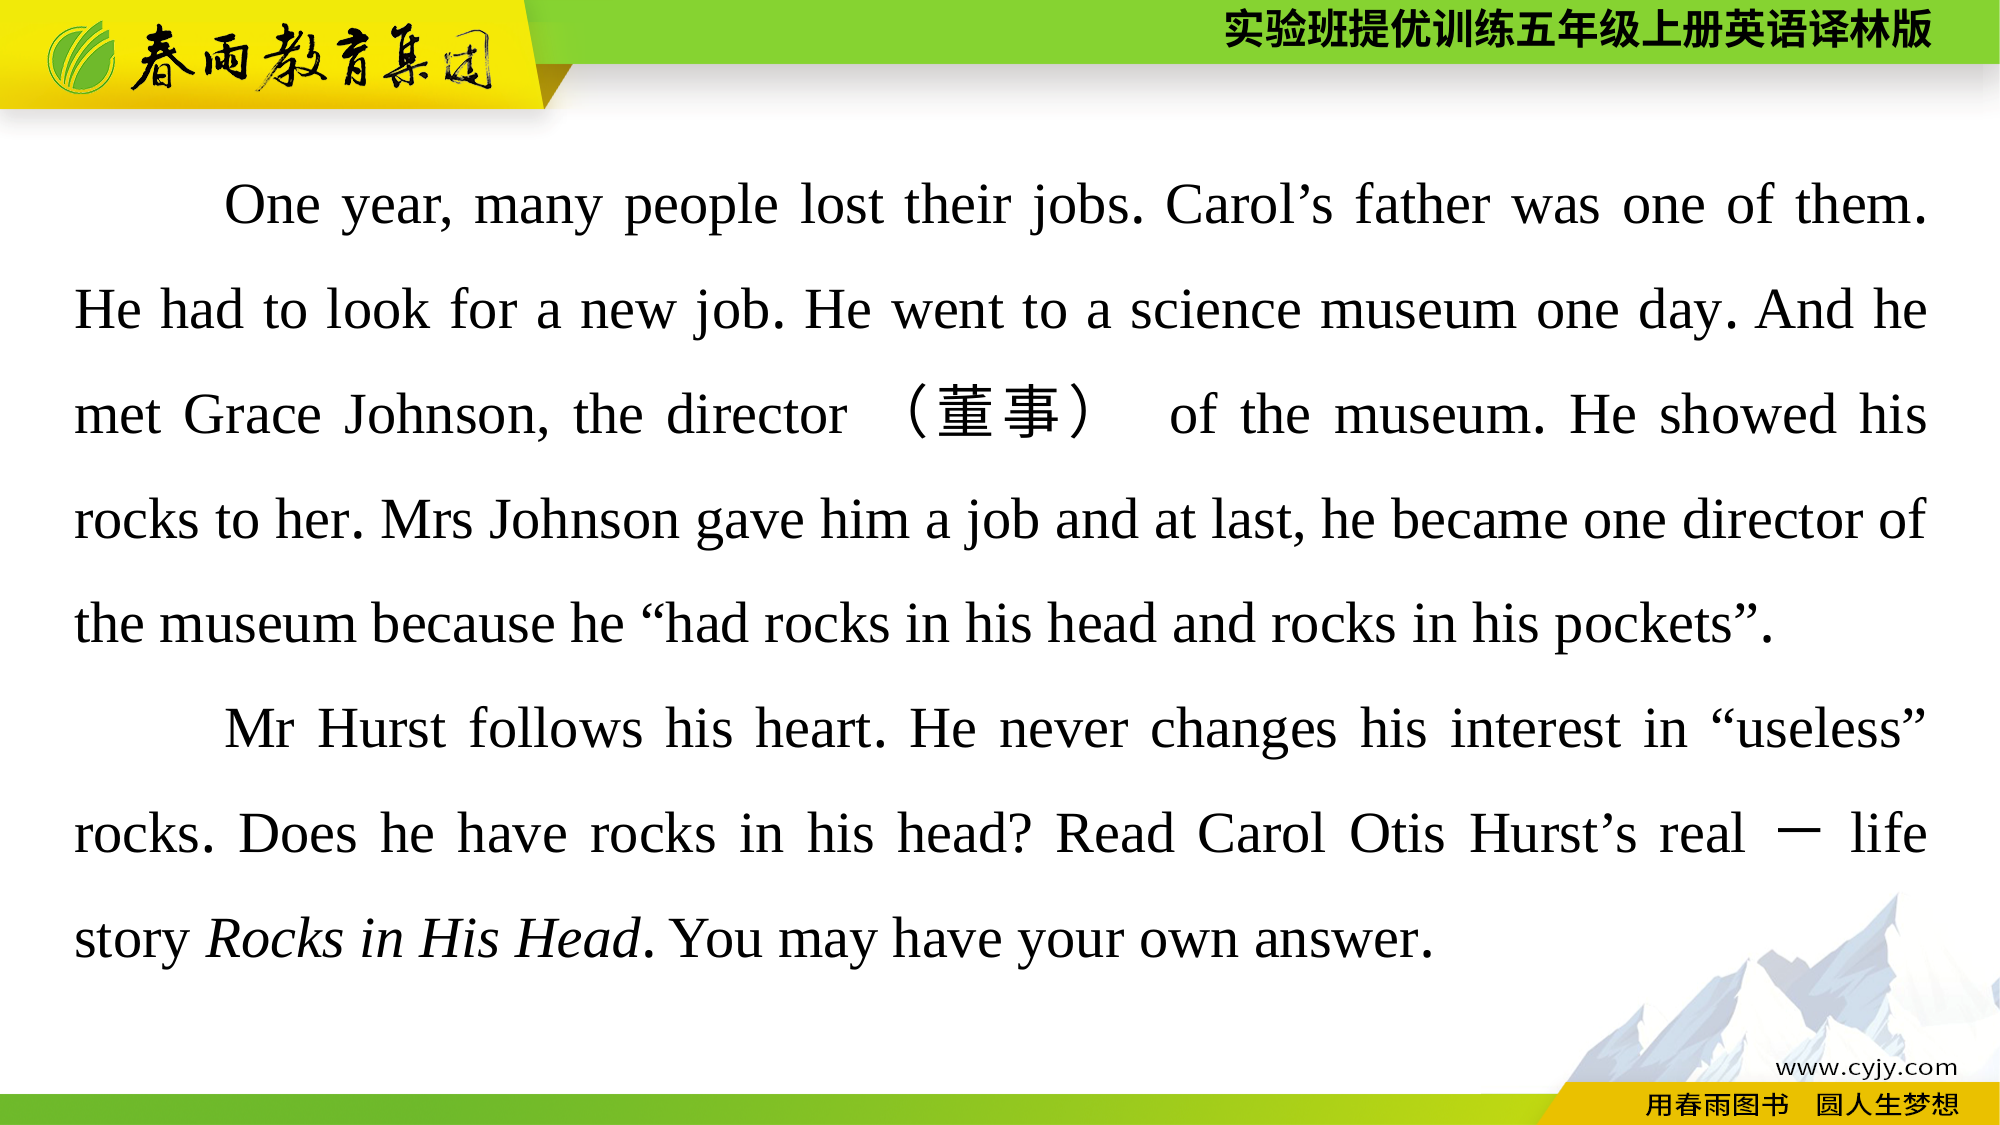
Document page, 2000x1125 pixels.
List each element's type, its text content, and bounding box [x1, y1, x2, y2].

list One year, many people lost their jobs. Carol’s father was one of them. He had to look for a new job. He went to a science museum one day. And he met Grace Johnson, the director（董事） of the museum. He showed his rocks to her. Mrs Johnson gave him a job and at last, he became one director of the museum because he “had rocks in his head and rocks in his pockets”. Mr Hurst follows his heart. He never changes his interest in “useless” rocks. Does he have rocks in his head? Read Carol Otis Hurst’s real－life story Rocks in His Head. You may have your own answer. [59, 122, 1944, 973]
picture [0, 0, 2000, 1125]
